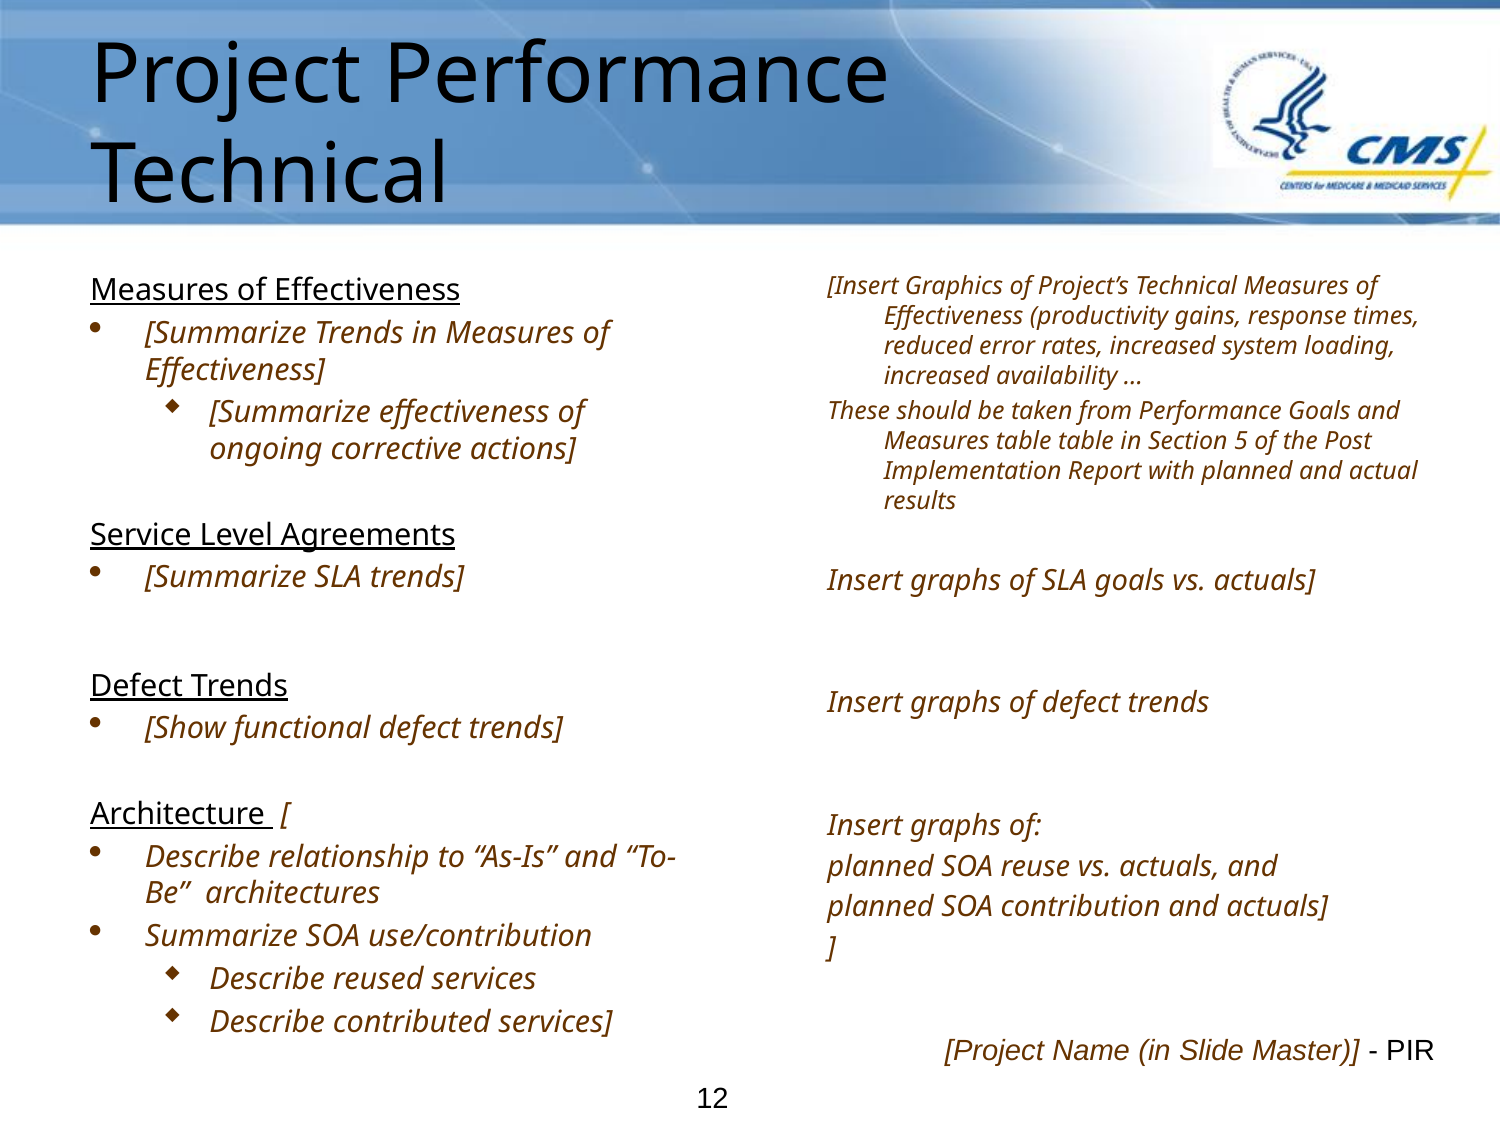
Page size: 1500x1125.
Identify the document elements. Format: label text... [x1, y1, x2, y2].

picture [0, 0, 1500, 1125]
list Measures of Effectiveness [Summarize Trends in Measures of Effectiveness] [Summarize effectiveness of ongoing corrective actions] Service Level Agreements [Summarize SLA trends] Defect Trends [Show functional defect trends] Architecture [ Describe relationship to “As-Is” and “To- Be” architectures Summarize SOA use/contribution Describe reused services Describe contributed services] [74, 262, 701, 1051]
footer [Project Name (in Slide Master)] - PIR [912, 1023, 1451, 1103]
text_box [Insert Graphics of Project’s Technical Measures of Effectiveness (productivity gains, response times, reduced error rates, increased system loading, increased availability … These should be taken from Performance Goals and Measures table table in Section 5 of the Post Implementation Report with planned and actual results Insert graphs of SLA goals vs. actuals] Insert graphs of defect trends Insert graphs of: planned SOA reuse vs. actuals, and planned SOA contribution and actuals] ] [812, 262, 1438, 1025]
slide_number 12 [537, 1071, 888, 1125]
title Project Performance Technical [74, 24, 1426, 213]
